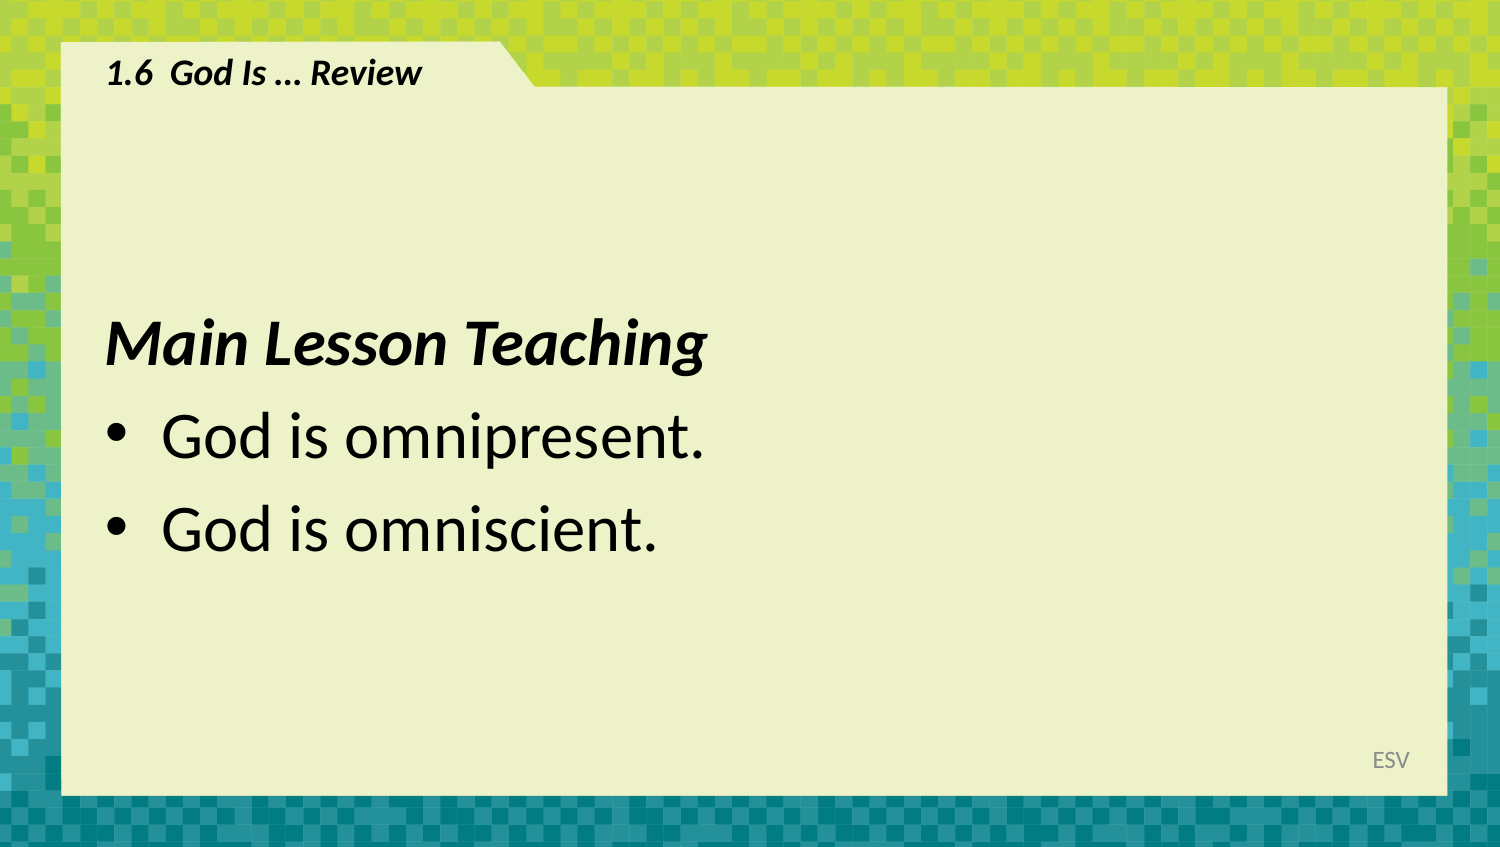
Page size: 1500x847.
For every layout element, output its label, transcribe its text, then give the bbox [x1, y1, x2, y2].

title 1.6 God Is … Review [89, 33, 1420, 108]
list Main Lesson Teaching God is omnipresent. God is omniscient. [89, 141, 1403, 722]
picture [0, 0, 1500, 847]
footer ESV [950, 736, 1425, 782]
